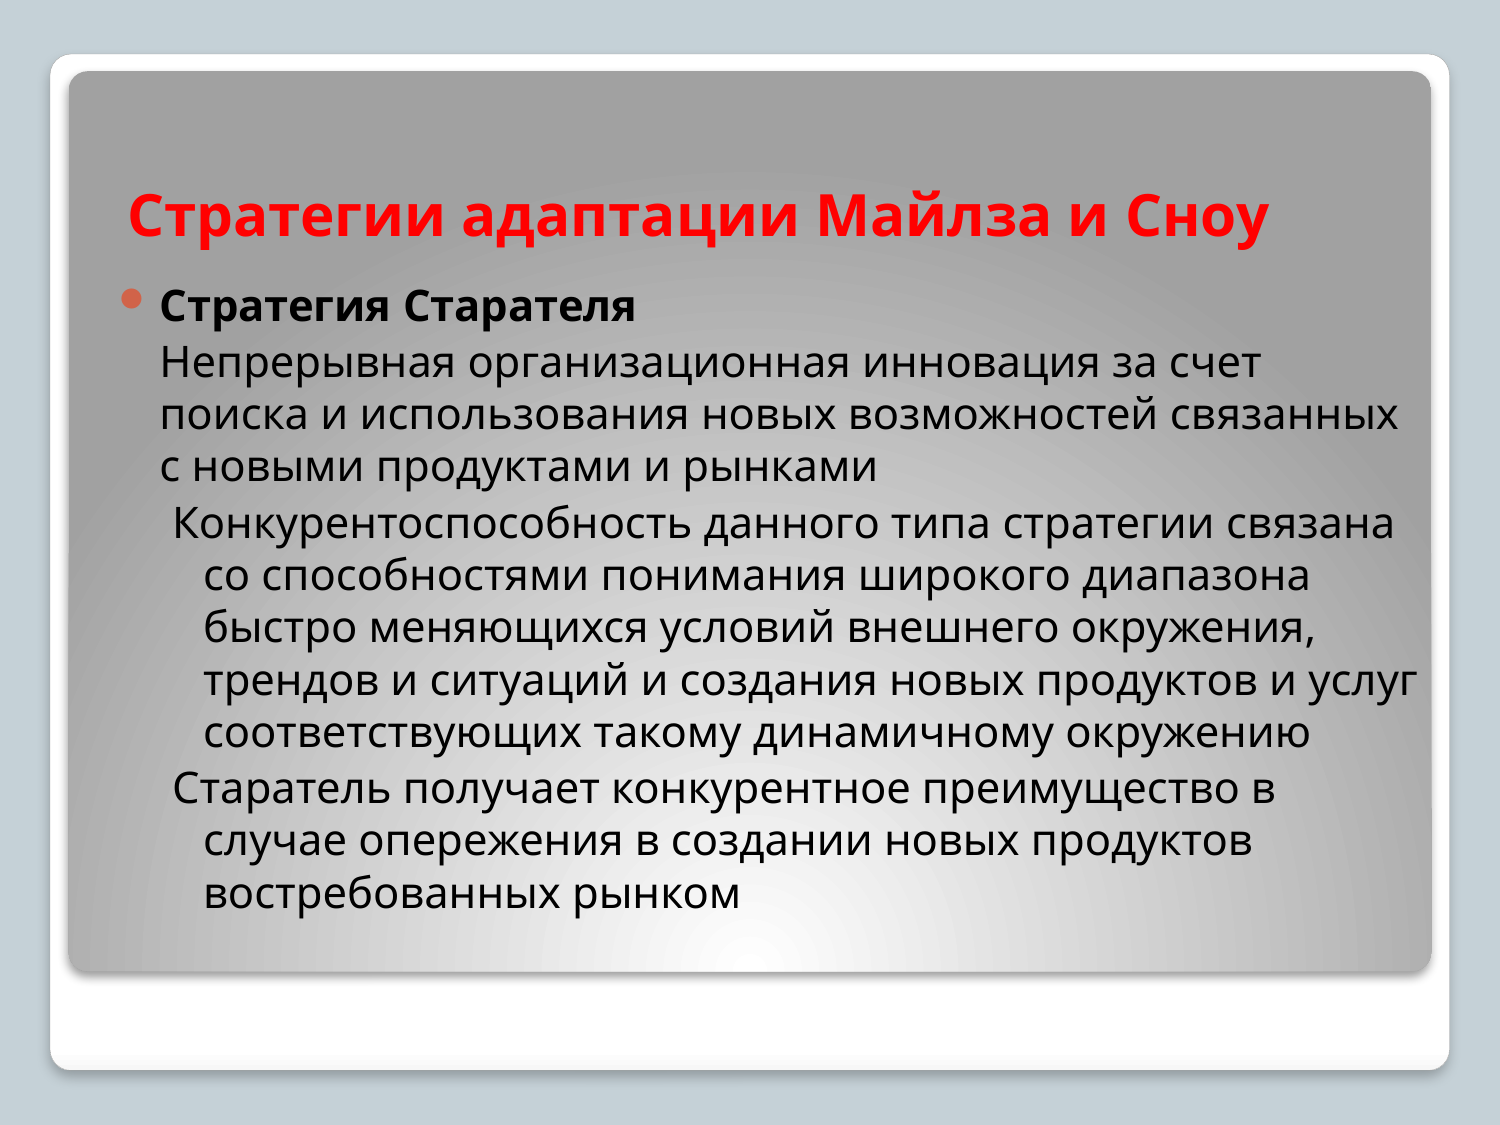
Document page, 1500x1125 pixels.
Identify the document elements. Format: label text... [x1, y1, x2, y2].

list Стратегия Старателя Непрерывная организационная инновация за счет поиска и использования новых возможностей связанных с новыми продуктами и рынками Конкурентоспособность данного типа стратегии связана со способностями понимания широкого диапазона быстро меняющихся условий внешнего окружения, трендов и ситуаций и создания новых продуктов и услуг соответствующих такому динамичному окружению Старатель получает конкурентное преимущество в случае опережения в создании новых продуктов востребованных рынком [88, 262, 1439, 963]
title Стратегии адаптации Майлза и Сноу [112, 101, 1463, 256]
